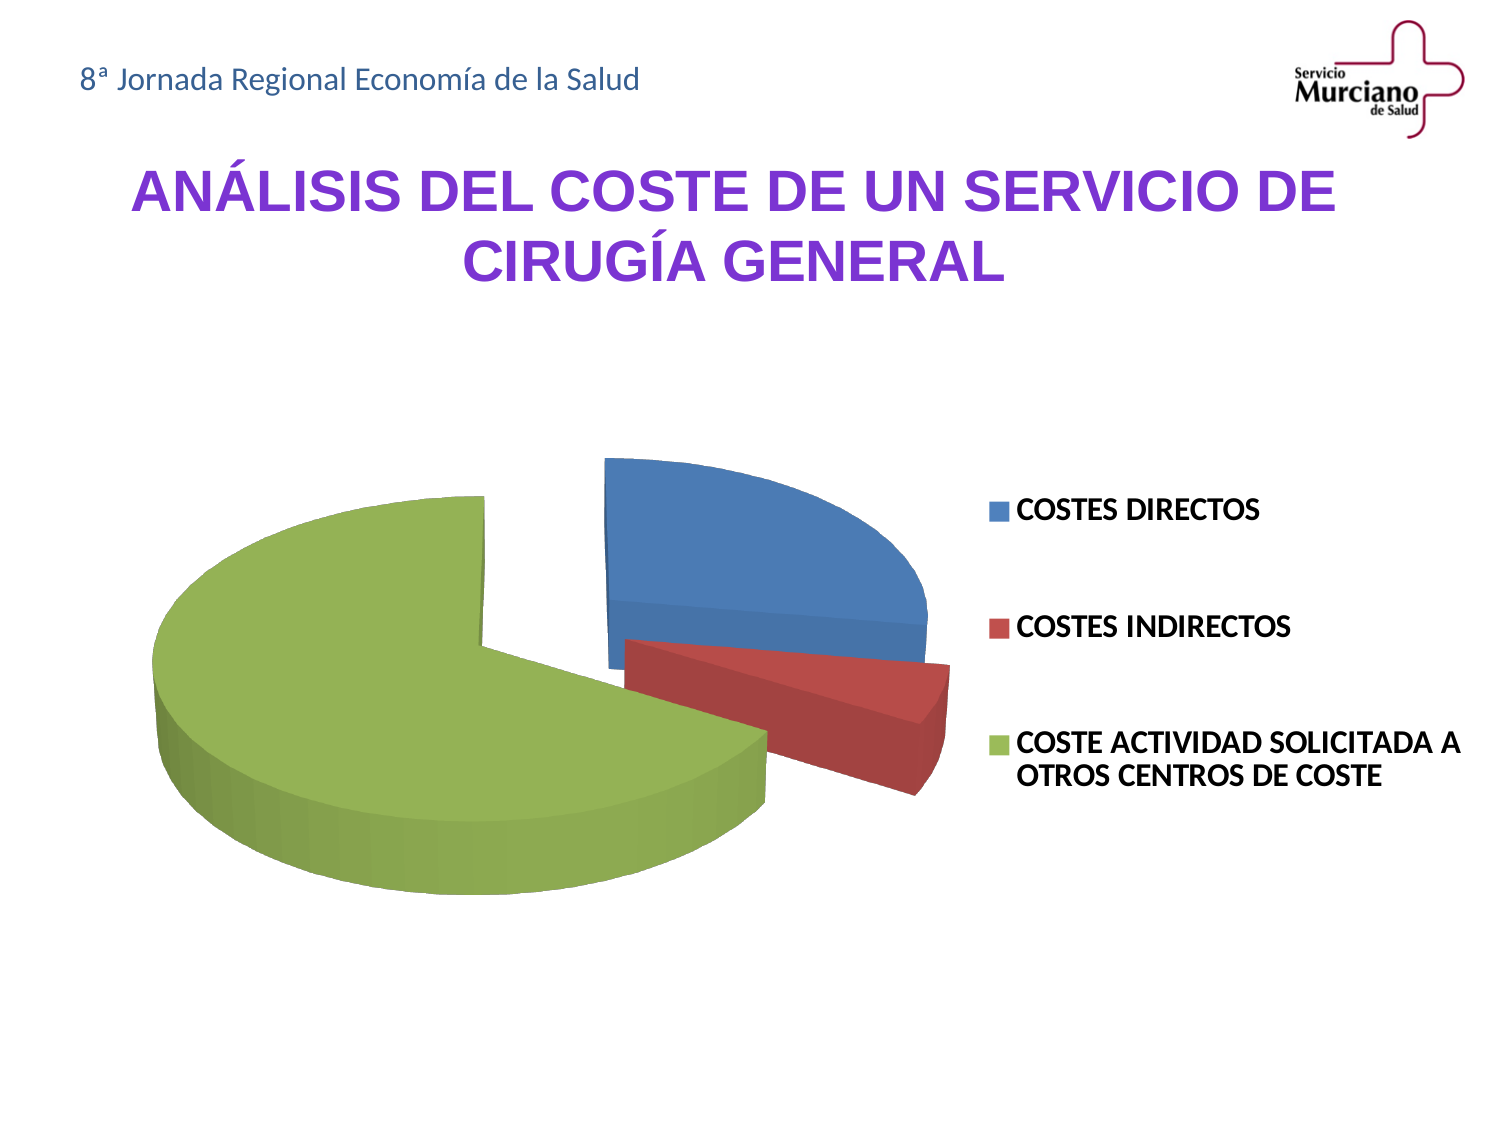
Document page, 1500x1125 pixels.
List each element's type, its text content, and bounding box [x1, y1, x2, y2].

chart [73, 326, 1486, 1024]
picture [1295, 20, 1465, 140]
text_box ANÁLISIS DEL COSTE DE UN SERVICIO DE CIRUGÍA GENERAL [112, 146, 1357, 301]
text_box 8ª Jornada Regional Economía de la Salud [70, 53, 739, 106]
